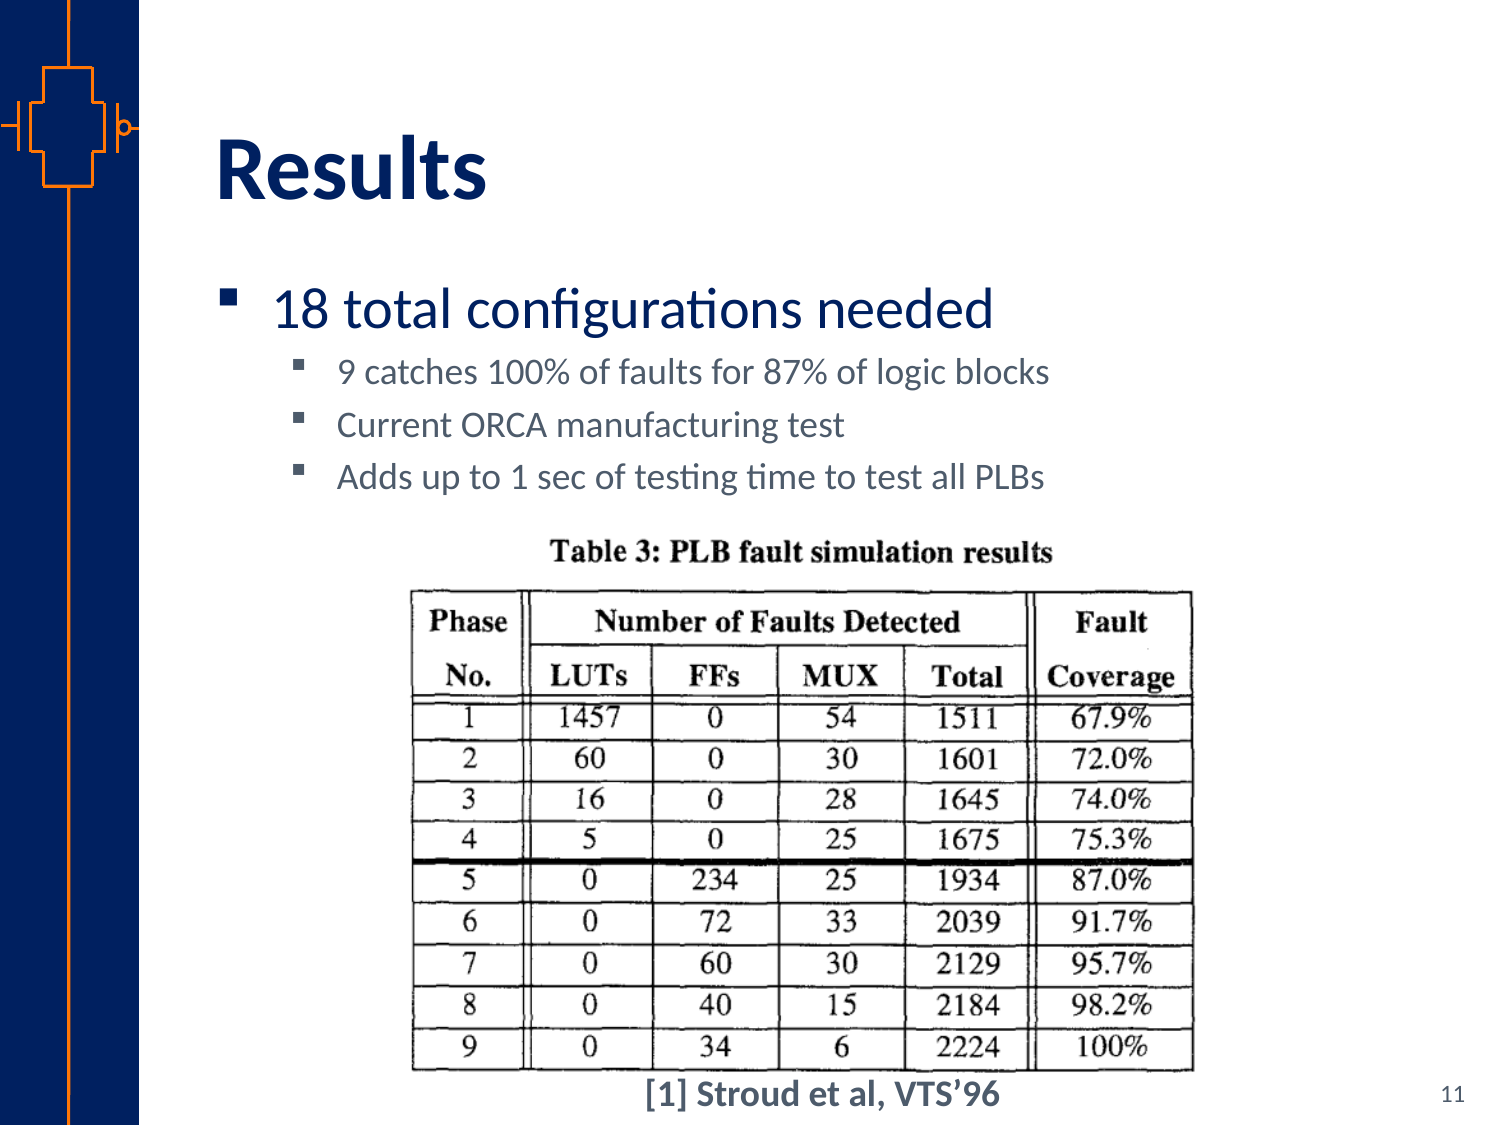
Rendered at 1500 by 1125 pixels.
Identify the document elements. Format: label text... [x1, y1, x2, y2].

slide_number 11 [1425, 1062, 1488, 1123]
title Results [200, 37, 1388, 225]
picture [389, 516, 1210, 1087]
text_box [1] Stroud et al, VTS’96 [629, 1100, 1016, 1122]
list 18 total configurations needed 9 catches 100% of faults for 87% of logic blocks Current ORCA manufacturing test Adds up to 1 sec of testing time to test all PLBs [200, 262, 1425, 988]
